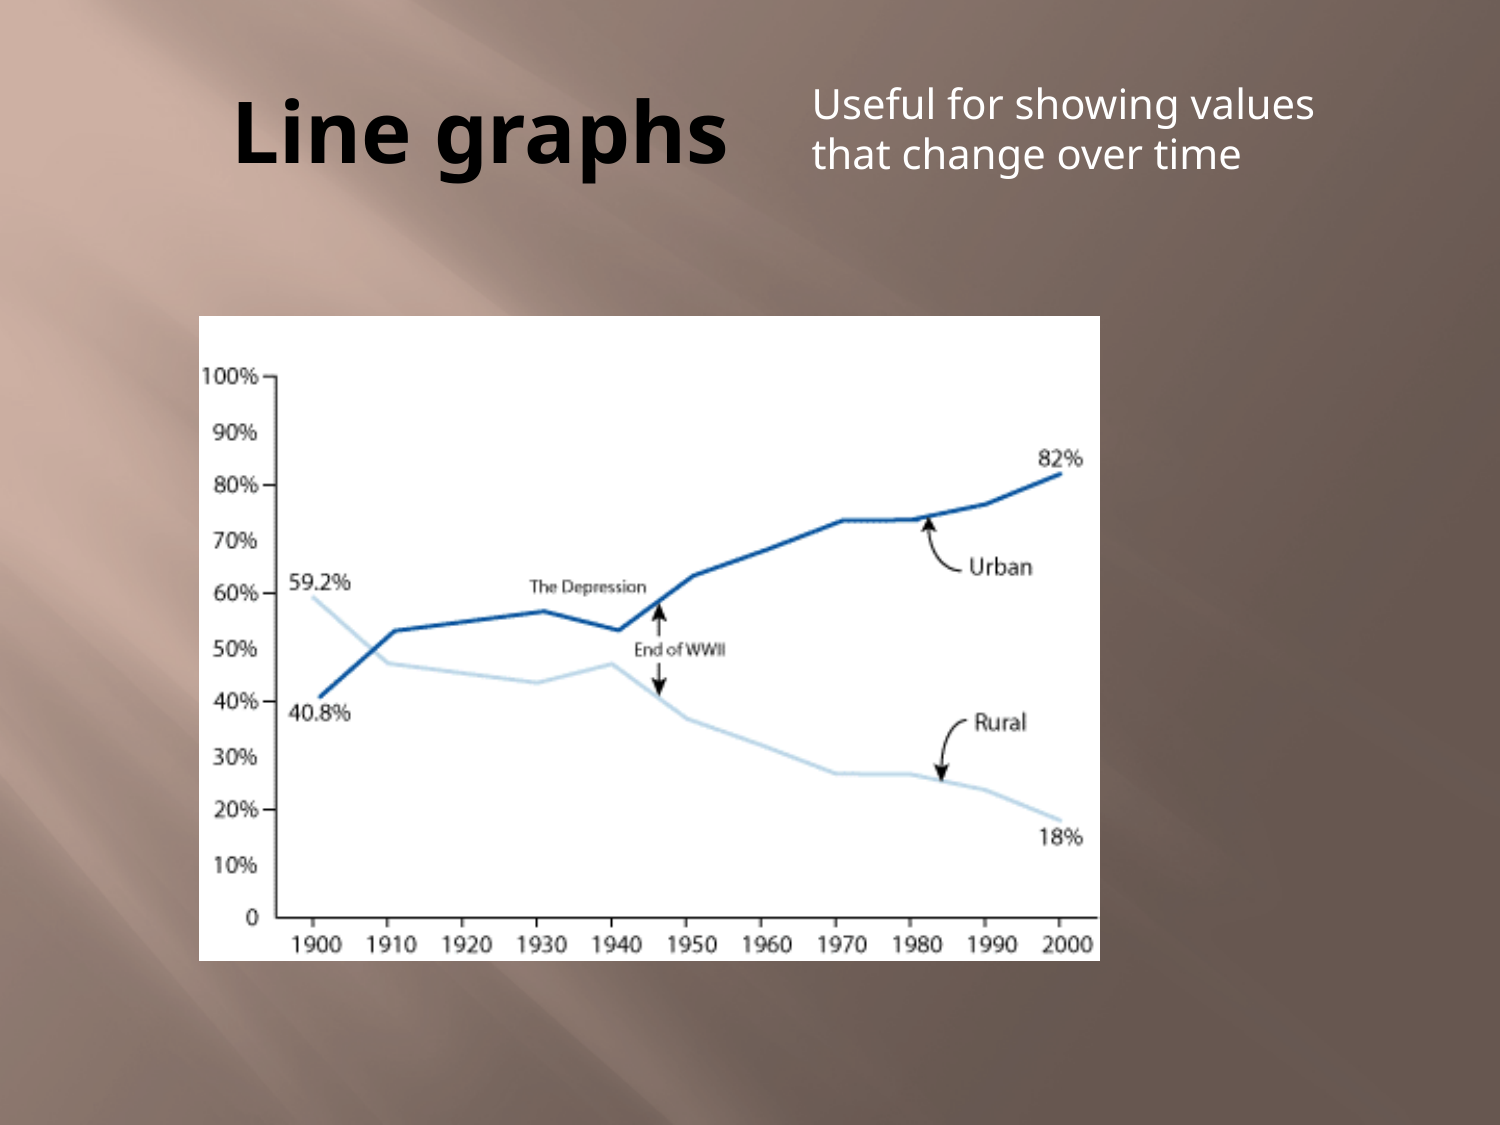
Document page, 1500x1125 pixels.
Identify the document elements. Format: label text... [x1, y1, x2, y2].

picture [198, 316, 1100, 962]
text_box Useful for showing values that change over time [796, 70, 1418, 186]
title Line graphs [0, 35, 961, 223]
